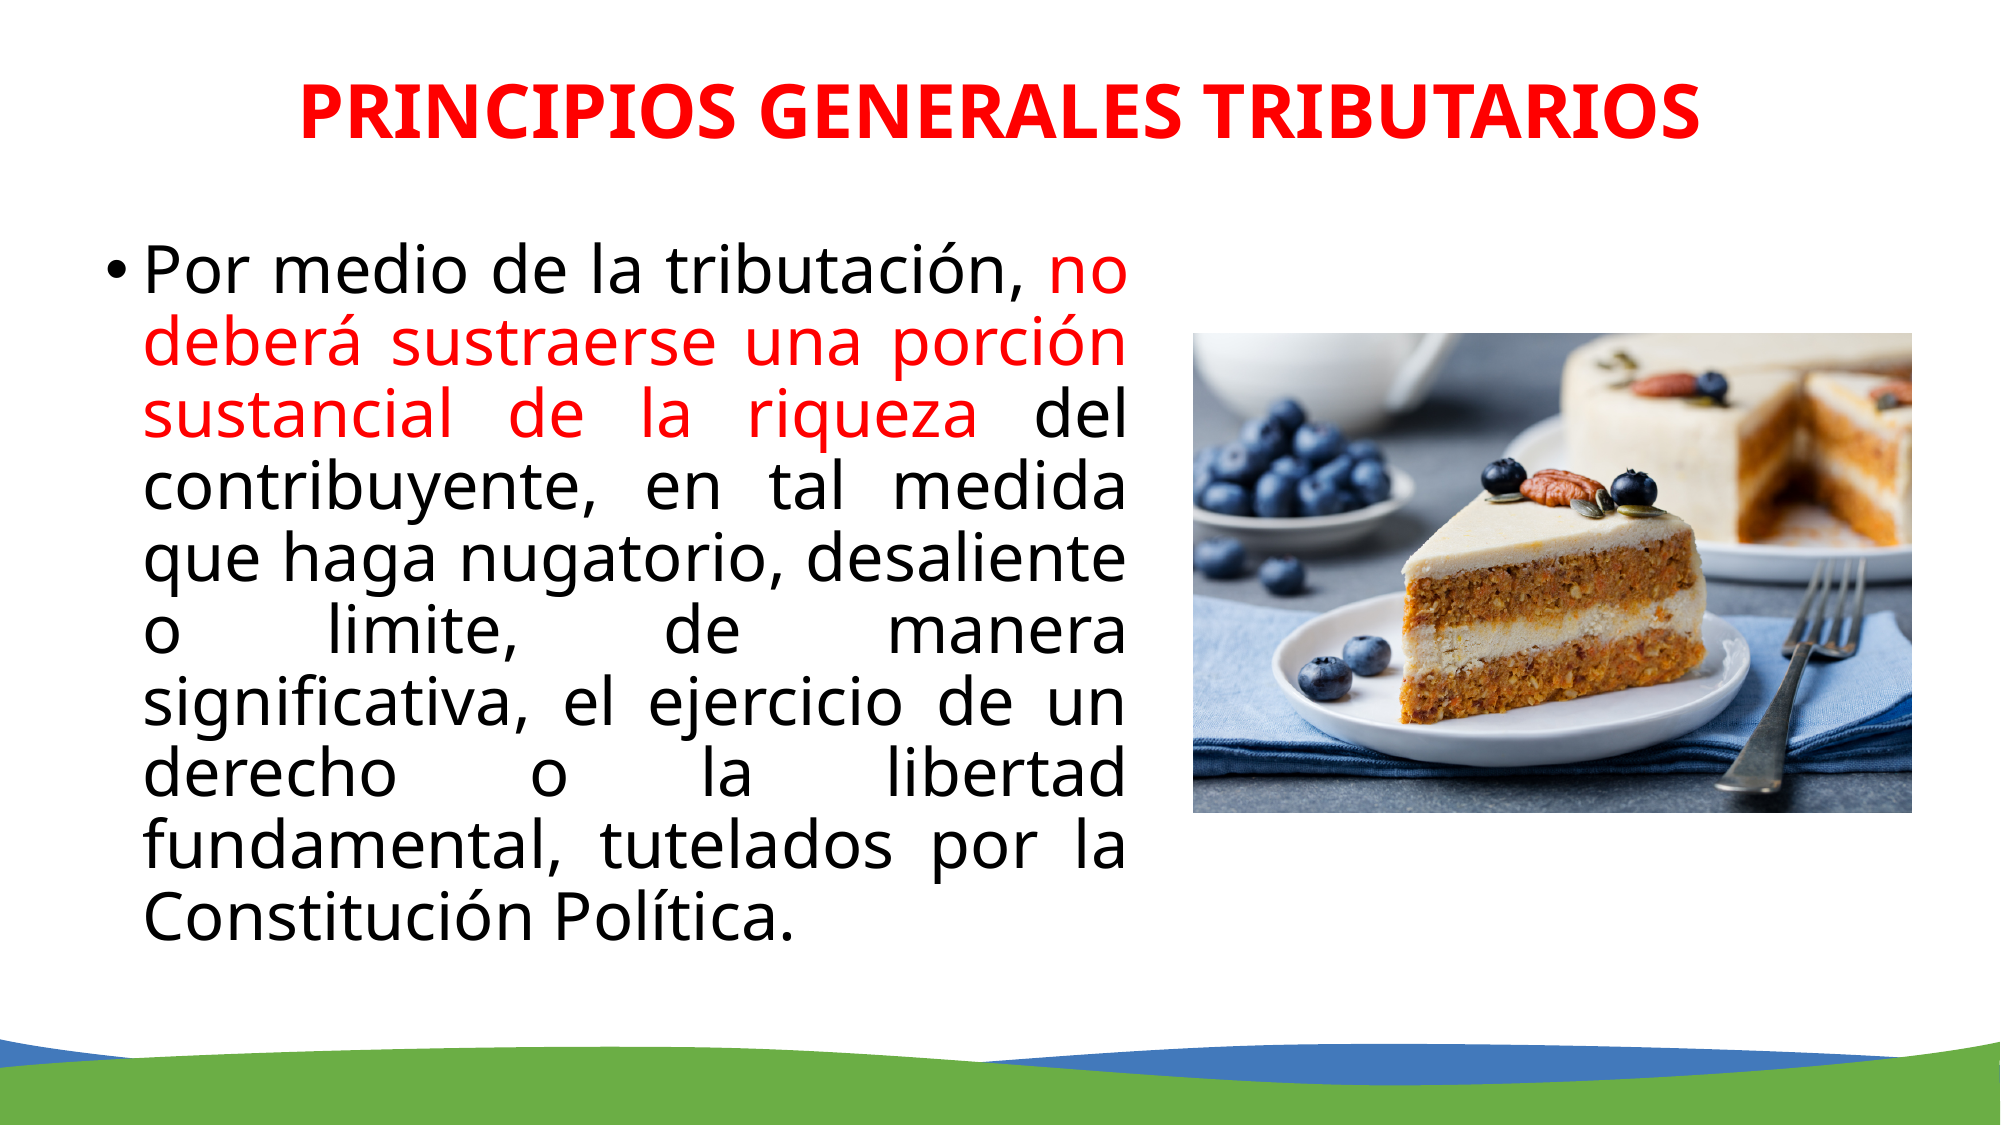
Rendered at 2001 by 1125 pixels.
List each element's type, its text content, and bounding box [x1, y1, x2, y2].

picture [1193, 333, 1912, 813]
title PRINCIPIOS GENERALES TRIBUTARIOS [137, 59, 1863, 168]
list Por medio de la tributación, no deberá sustraerse una porción sustancial de la riqueza del contribuyente, en tal medida que haga nugatorio, desaliente o limite, de manera significativa, el ejercicio de un derecho o la libertad fundamental, tutelados por la Constitución Política. [90, 228, 1145, 943]
